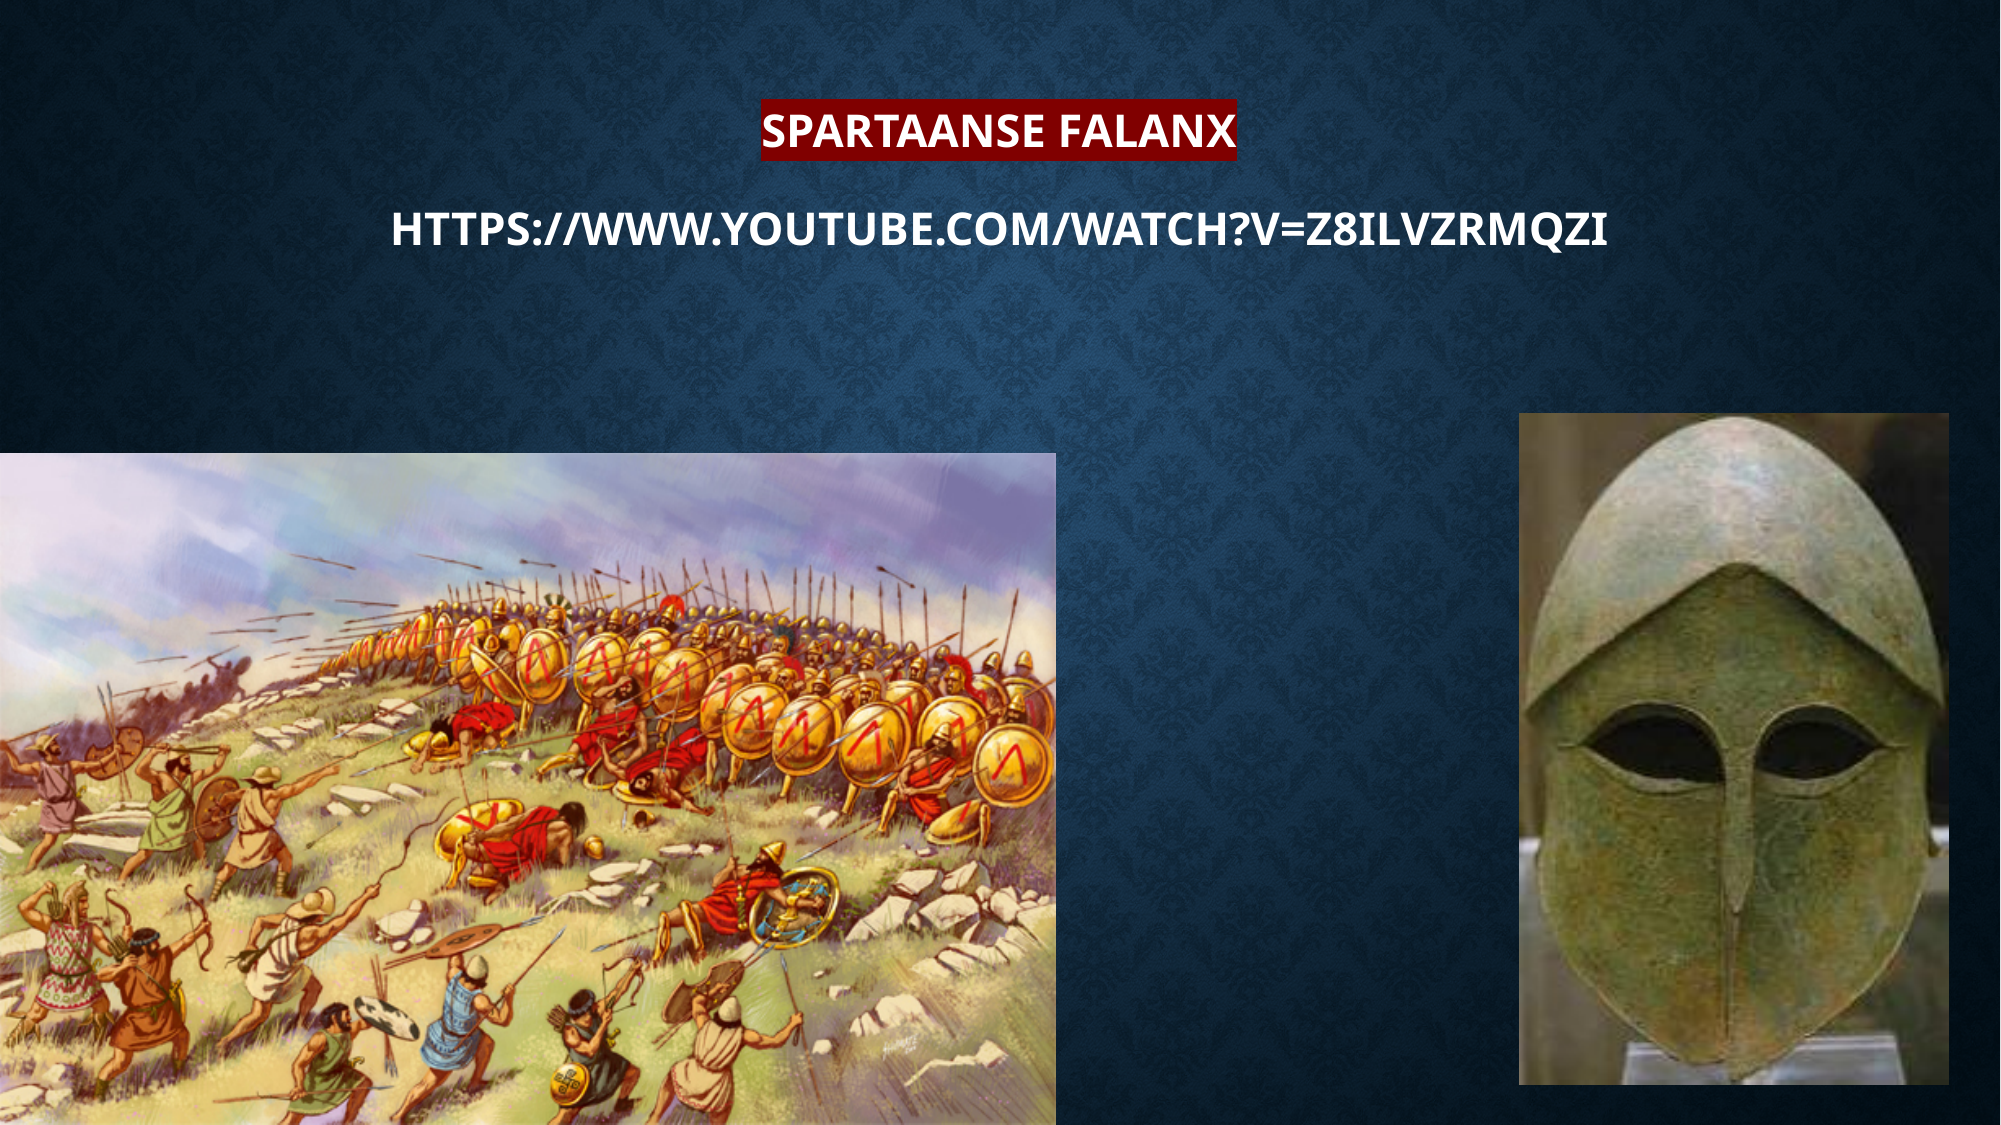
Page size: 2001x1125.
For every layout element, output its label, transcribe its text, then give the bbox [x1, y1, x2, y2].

picture [1518, 413, 1950, 1086]
title Spartaanse Falanx https://www.youtube.com/watch?v=z8ilvzrmQzI [149, 99, 1849, 318]
picture [0, 453, 1057, 1125]
